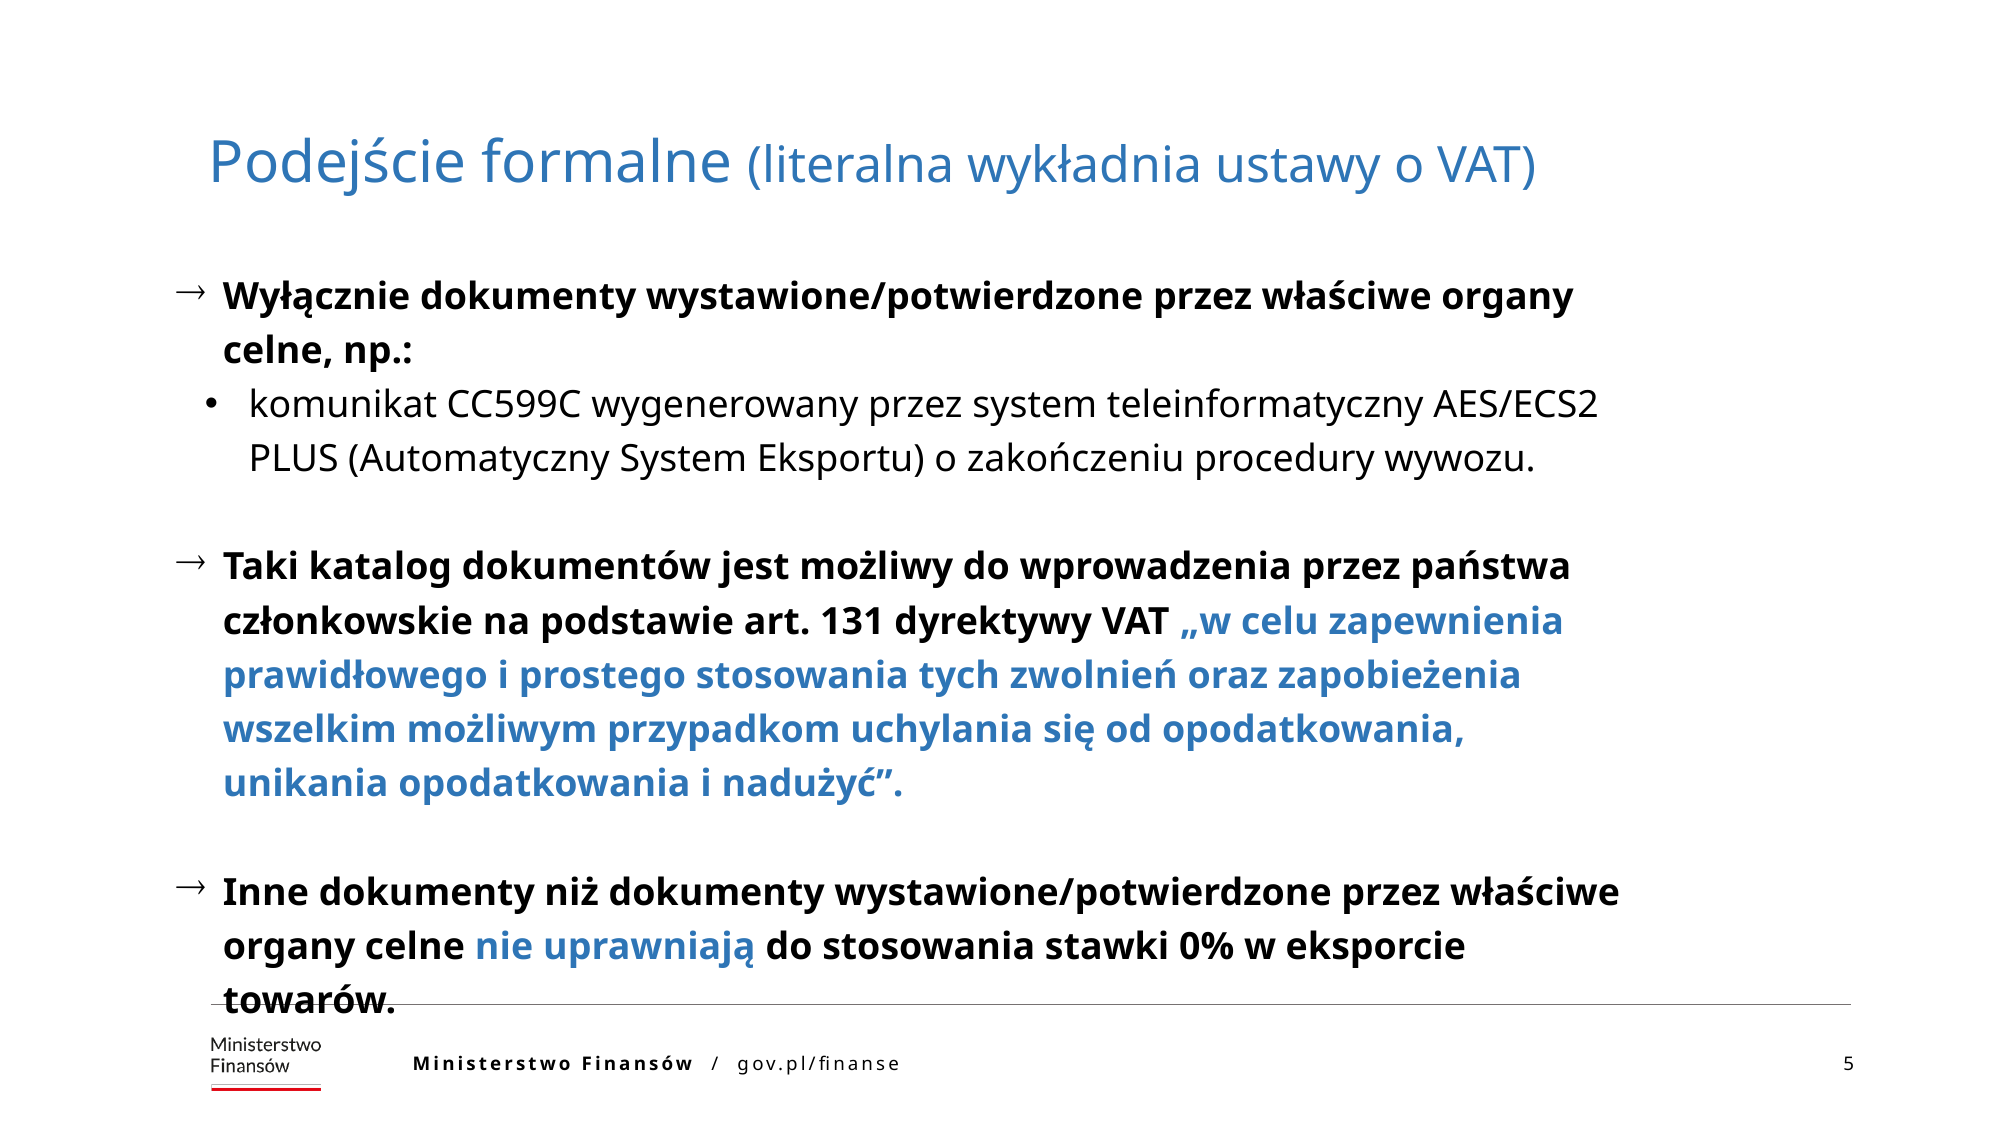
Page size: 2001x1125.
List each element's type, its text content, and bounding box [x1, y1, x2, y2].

text_box Wyłącznie dokumenty wystawione/potwierdzone przez właściwe organy celne, np.: komunikat CC599C wygenerowany przez system teleinformatyczny AES/ECS2 PLUS (Automatyczny System Eksportu) o zakończeniu procedury wywozu. Taki katalog dokumentów jest możliwy do wprowadzenia przez państwa członkowskie na podstawie art. 131 dyrektywy VAT „w celu zapewnienia prawidłowego i prostego stosowania tych zwolnień oraz zapobieżenia wszelkim możliwym przypadkom uchylania się od opodatkowania, unikania opodatkowania i nadużyć”. Inne dokumenty niż dokumenty wystawione/potwierdzone przez właściwe organy celne nie uprawniają do stosowania stawki 0% w eksporcie towarów. [161, 255, 1650, 1125]
text_box Podejście formalne (literalna wykładnia ustawy o VAT) [194, 117, 1835, 202]
